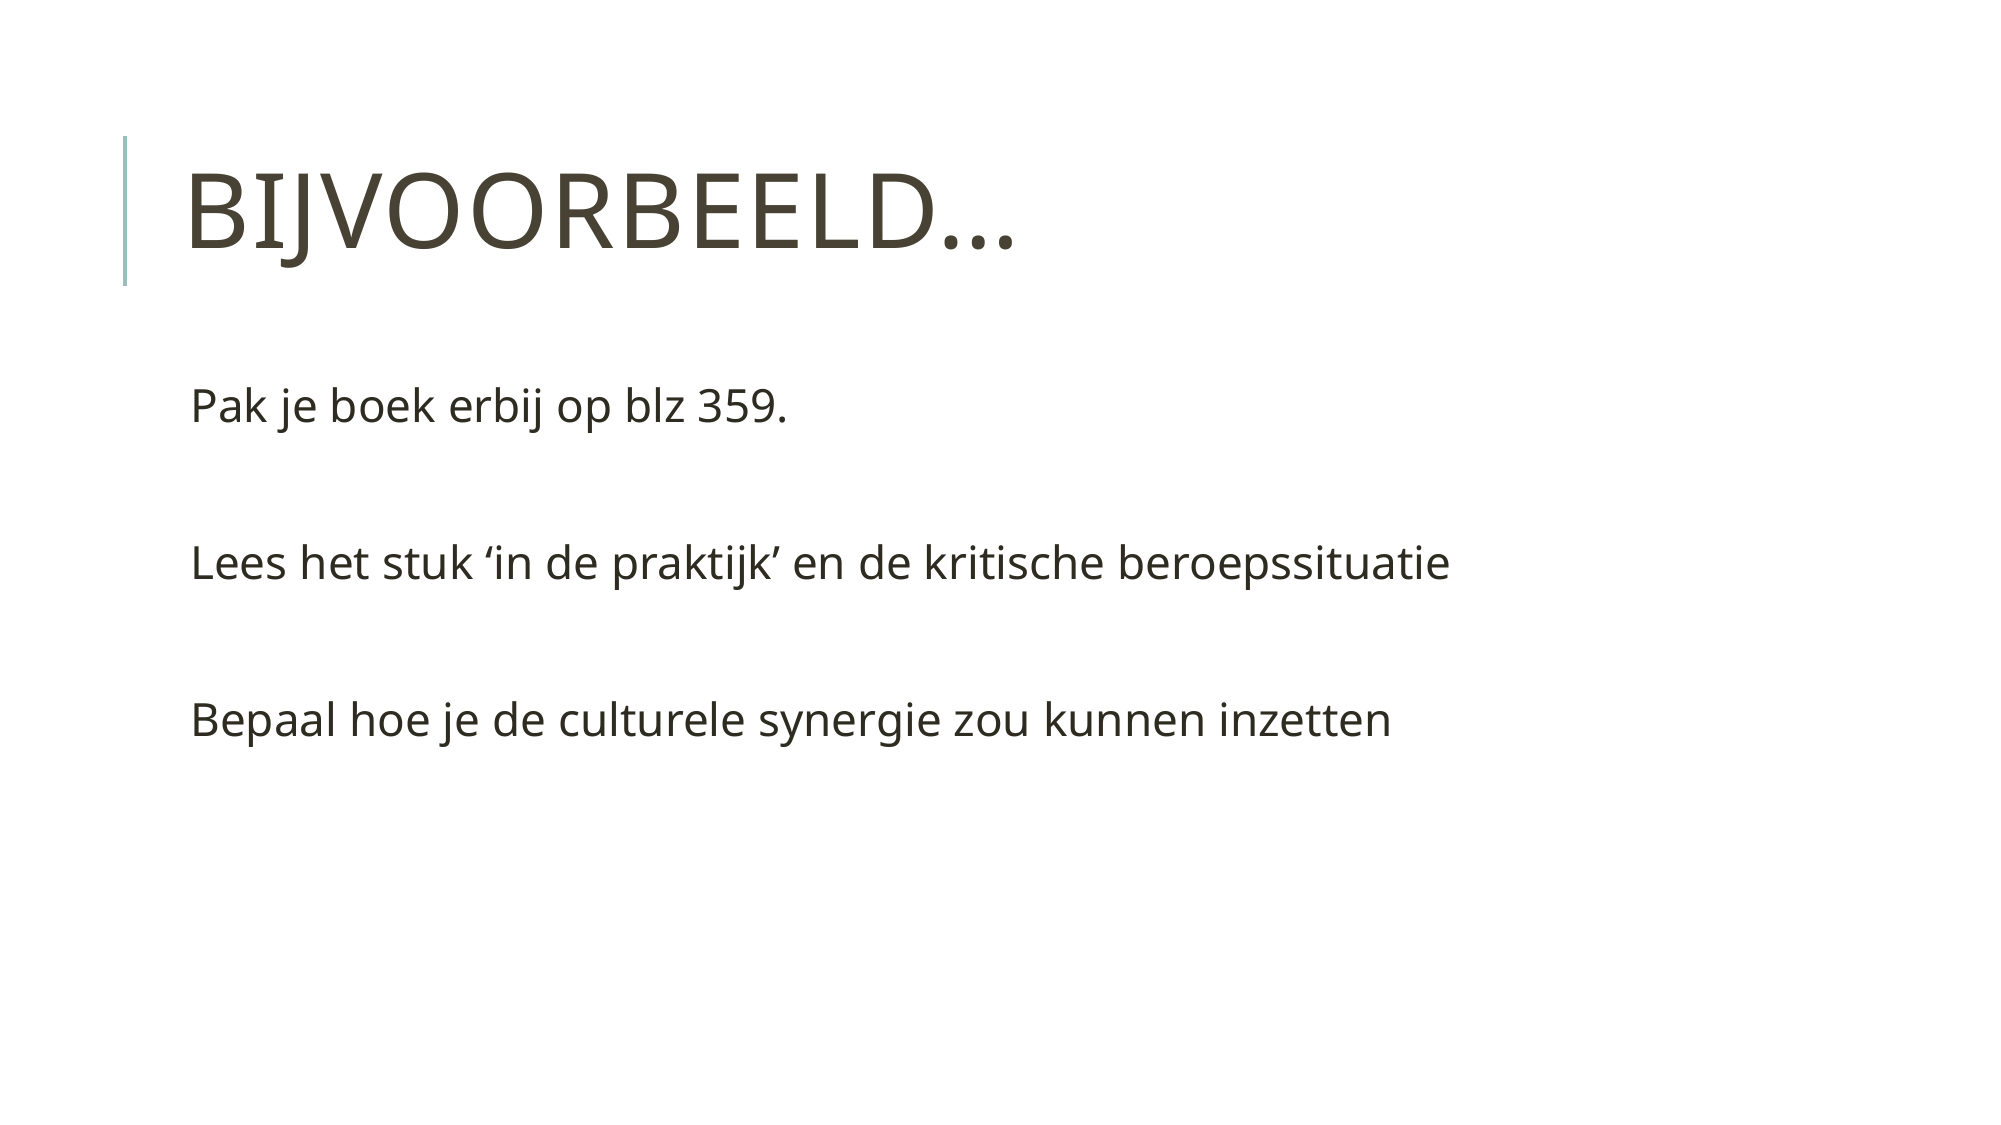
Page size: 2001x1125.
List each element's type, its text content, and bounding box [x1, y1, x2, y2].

list Pak je boek erbij op blz 359. Lees het stuk ‘in de praktijk’ en de kritische beroepssituatie Bepaal hoe je de culturele synergie zou kunnen inzetten [168, 375, 1763, 1035]
title Bijvoorbeeld… [168, 96, 1763, 342]
